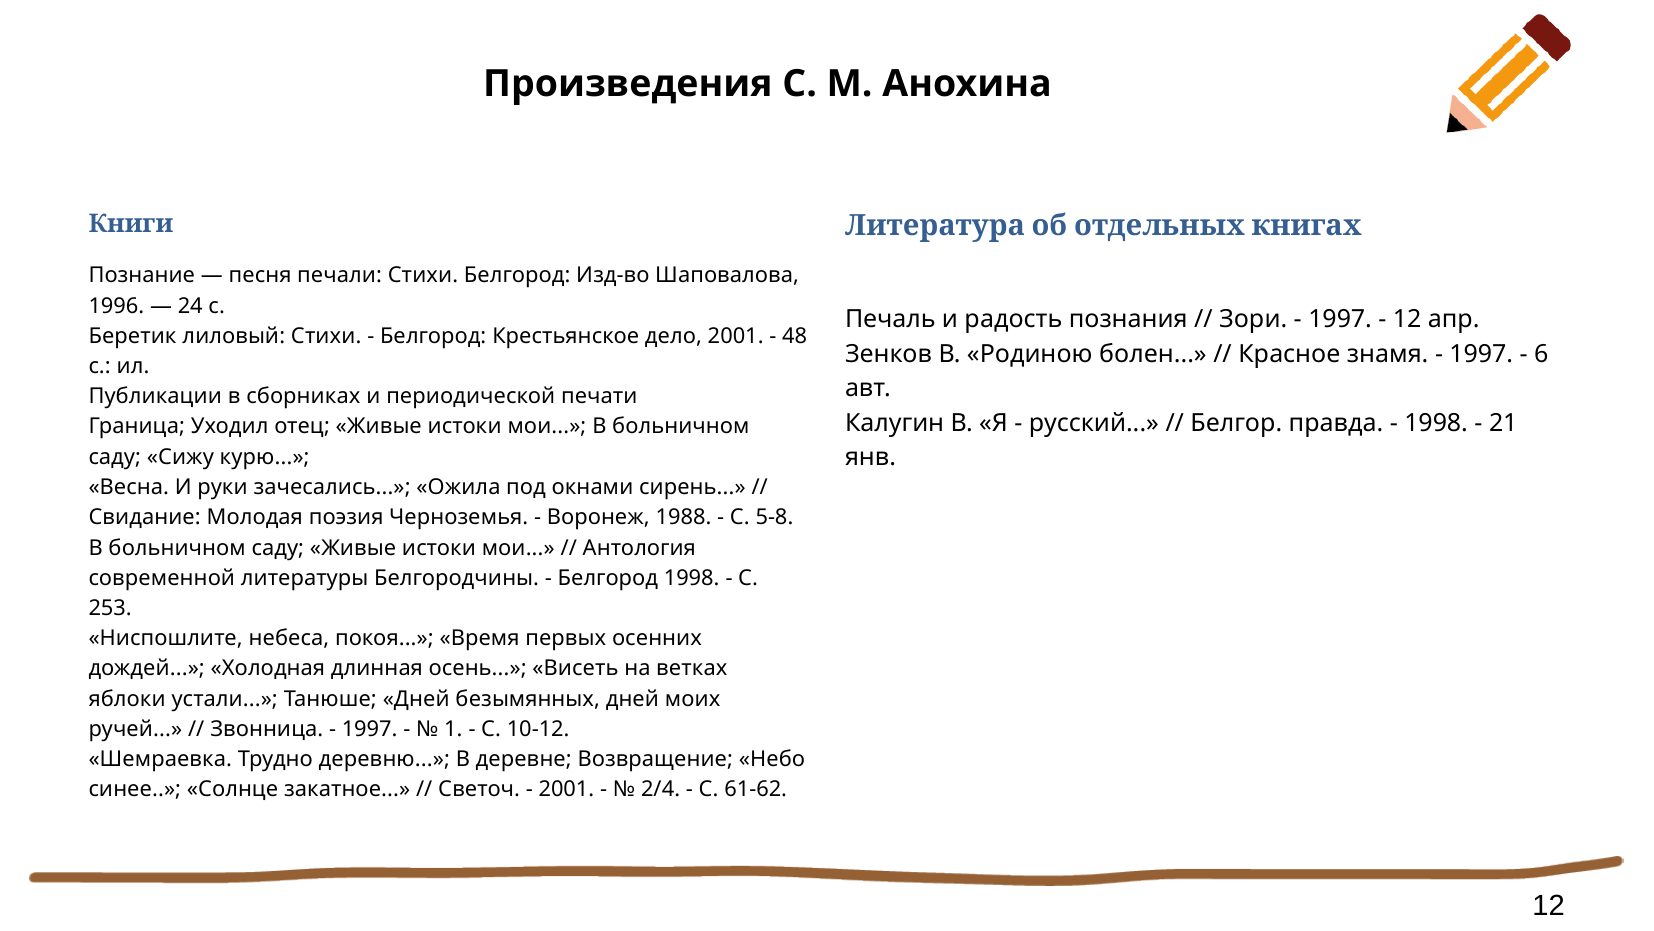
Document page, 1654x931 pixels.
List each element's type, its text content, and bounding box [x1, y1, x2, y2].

list Книги Познание — песня печали: Стихи. Белгород: Изд-во Шаповалова, 1996. — 24 с. Беретик лиловый: Стихи. - Белгород: Крестьянское дело, 2001. - 48 с.: ил. Публикации в сборниках и периодической печати Граница; Уходил отец; «Живые истоки мои...»; В больничном саду; «Сижу курю...»; «Весна. И руки зачесались...»; «Ожила под окнами сирень...» // Свидание: Молодая поэзия Черноземья. - Воронеж, 1988. - С. 5-8. В больничном саду; «Живые истоки мои...» // Антология современной литературы Белгородчины. - Белгород 1998. - С. 253. «Ниспошлите, небеса, покоя...»; «Время первых осенних дождей...»; «Холодная длинная осень...»; «Висеть на ветках яблоки устали...»; Танюше; «Дней безымянных, дней моих ручей...» // Звонница. - 1997. - № 1. - С. 10-12. «Шемраевка. Трудно деревню...»; В деревне; Возвращение; «Небо синее..»; «Солнце закатное...» // Светоч. - 2001. - № 2/4. - С. 61-62. [88, 206, 809, 857]
picture [1446, 14, 1571, 133]
slide_number 12 [1181, 885, 1565, 931]
list Литература об отдельных книгах Печаль и радость познания // Зори. - 1997. - 12 апр. Зенков В. «Родиною болен...» // Красное знамя. - 1997. - 6 авт. Калугин В. «Я - русский...» // Белгор. правда. - 1998. - 21 янв. [845, 206, 1566, 857]
picture [29, 856, 1624, 886]
title Произведения С. М. Анохина [88, 29, 1447, 133]
